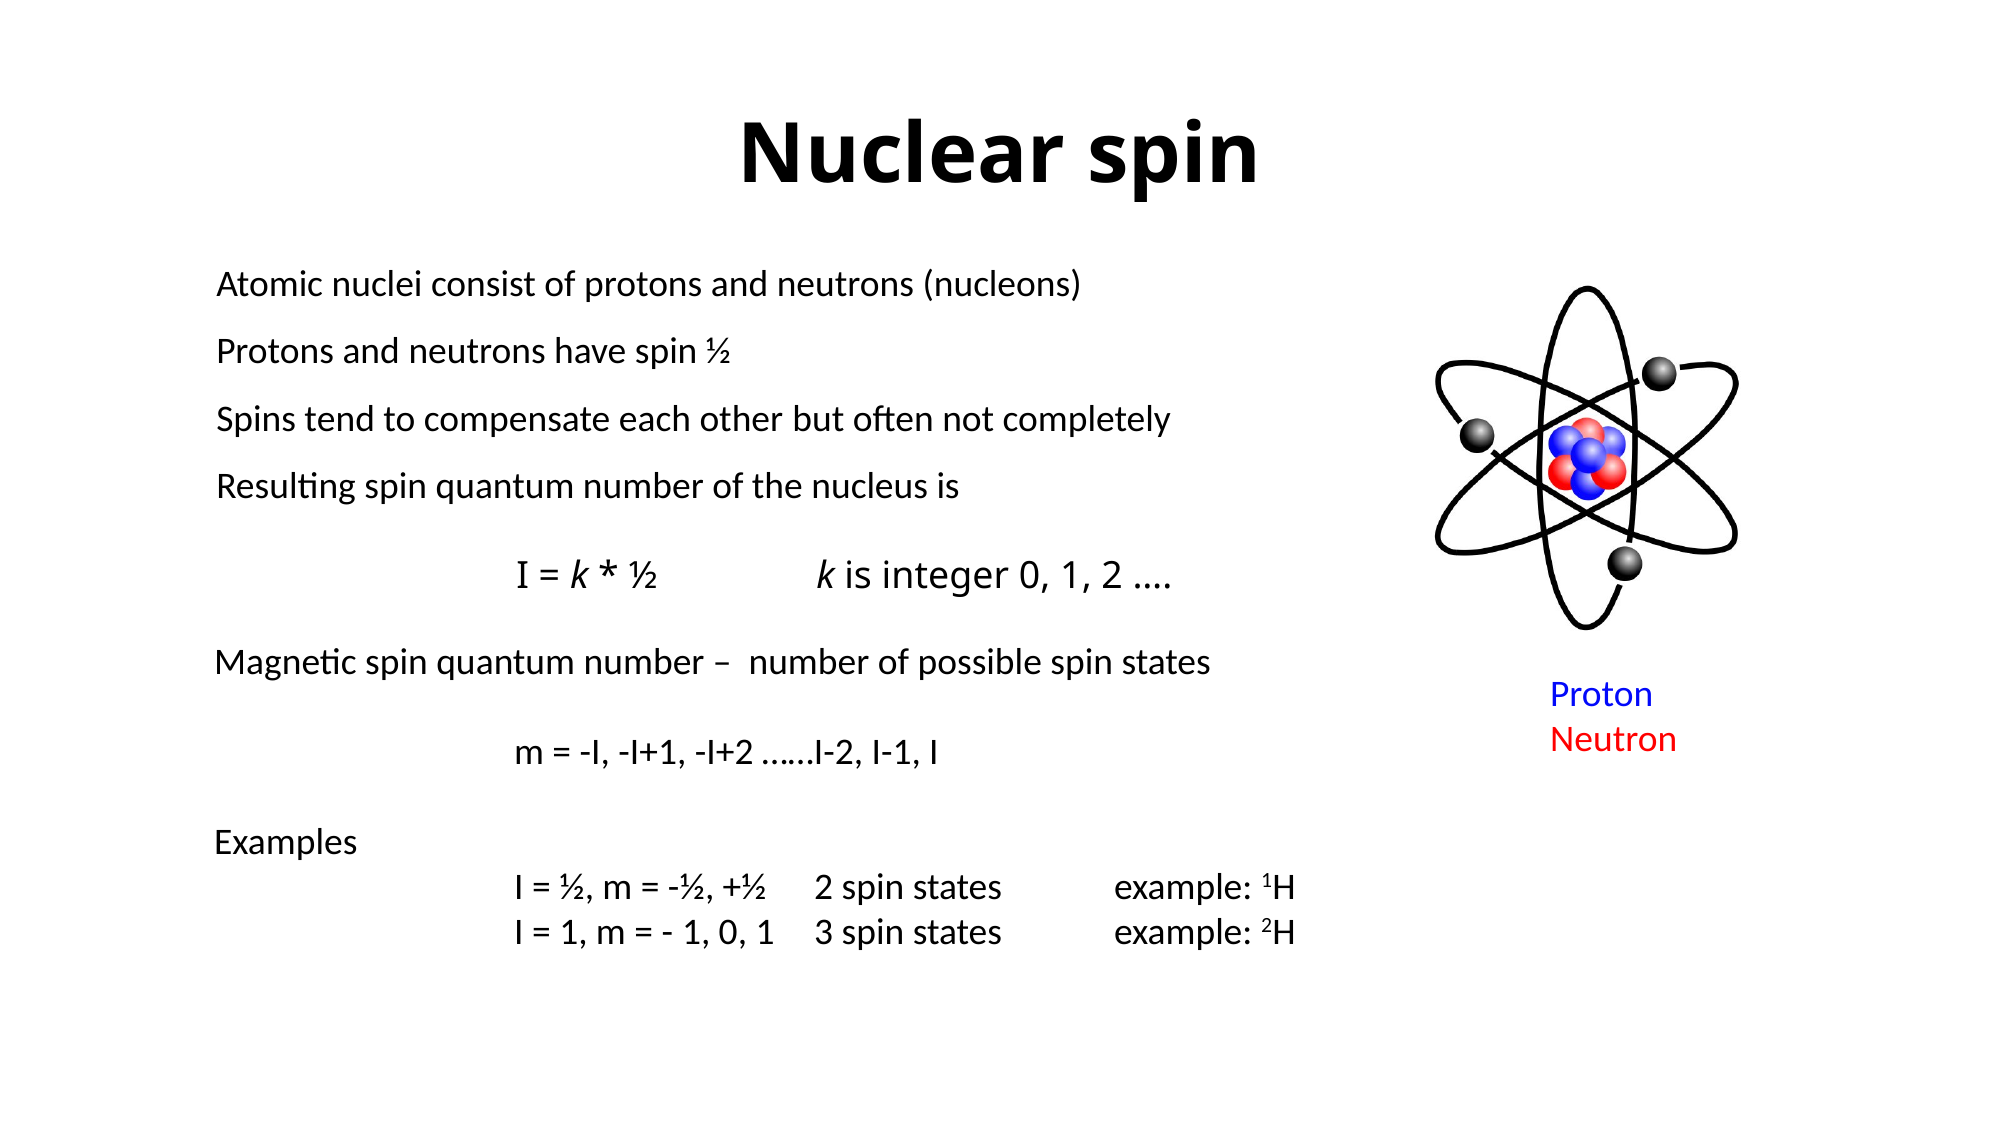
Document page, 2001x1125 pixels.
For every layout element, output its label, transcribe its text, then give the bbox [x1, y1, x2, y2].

title Nuclear spin [249, 0, 1750, 208]
text_box Atomic nuclei consist of protons and neutrons (nucleons) Protons and neutrons have spin ½ Spins tend to compensate each other but often not completely Resulting spin quantum number of the nucleus is I = k * ½ k is integer 0, 1, 2 …. [201, 228, 1799, 629]
text_box Magnetic spin quantum number – number of possible spin states m = -I, -I+1, -I+2 ……I-2, I-1, I Examples I = ½, m = -½, +½ 2 spin states example: 1H I = 1, m = - 1, 0, 1 3 spin states example: 2H [199, 629, 1874, 1094]
picture [1414, 270, 1771, 646]
